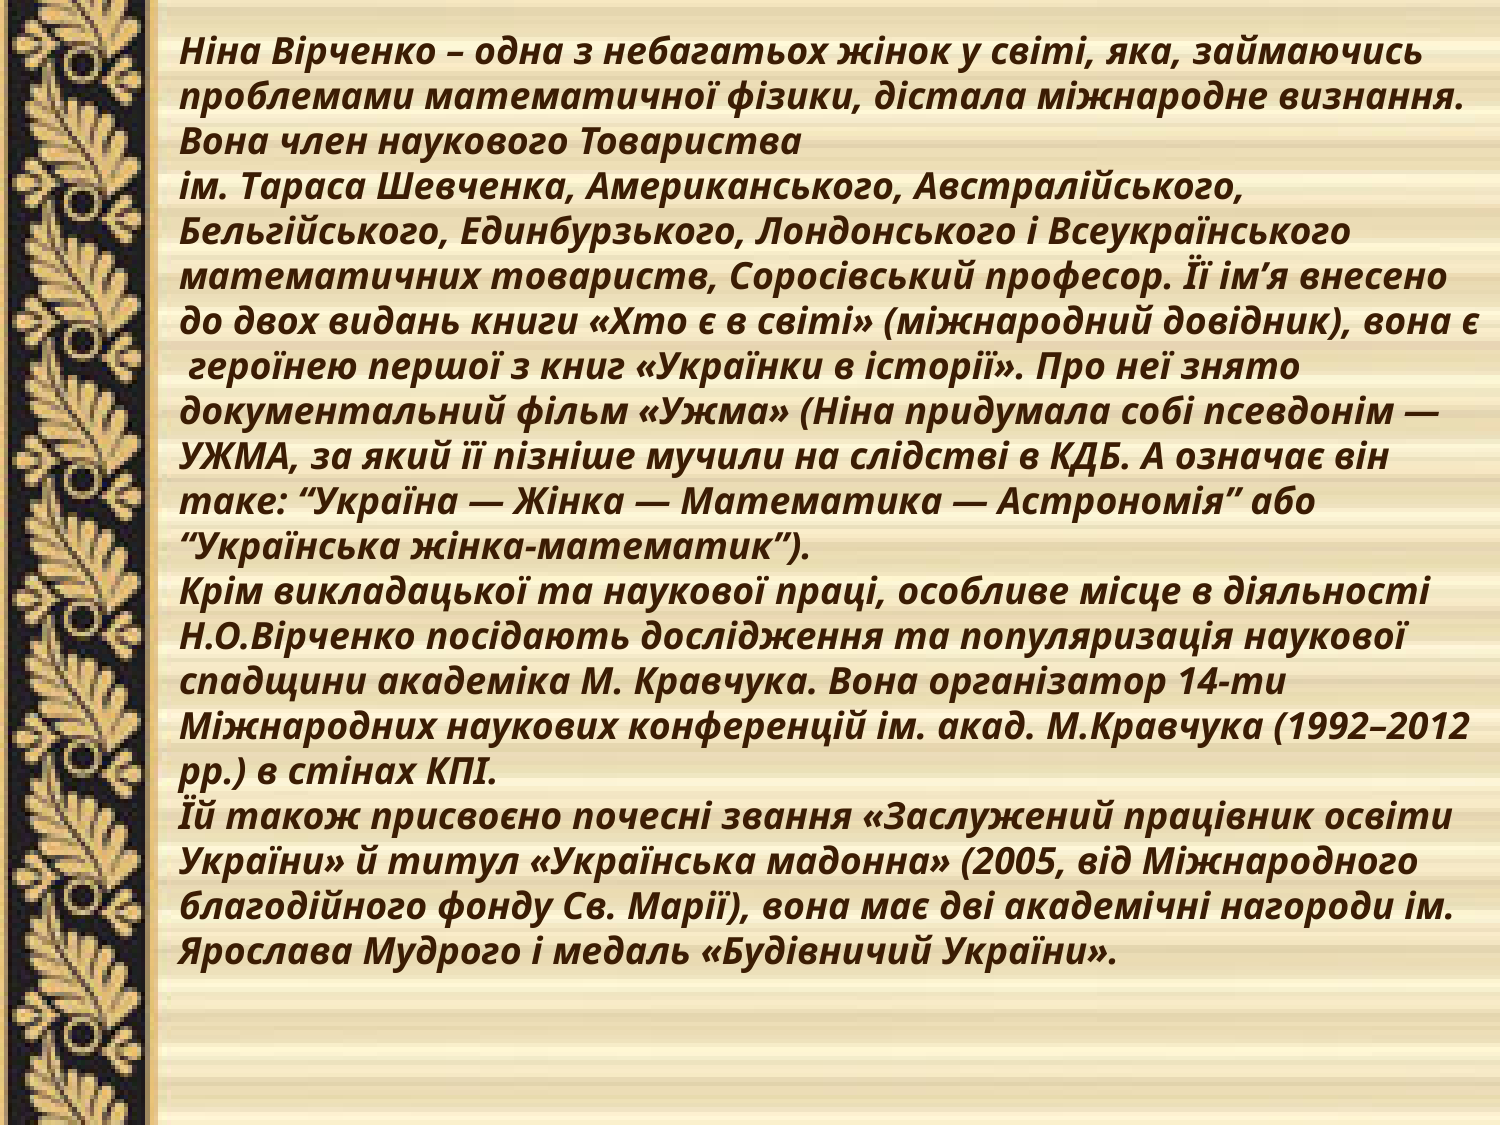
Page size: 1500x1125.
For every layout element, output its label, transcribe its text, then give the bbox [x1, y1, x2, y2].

picture [0, 0, 1500, 1125]
text_box Ніна Вірченко – одна з небагатьох жінок у світі, яка, займаючись проблемами математичної фізики, дістала міжнародне визнання. Вона член наукового Товариства ім. Тараса Шевченка, Американського, Австралійського, Бельгійського, Единбурзького, Лондонського і Всеукраїнського математичних товариств, Соросівський професор. Її ім’я внесено до двох видань книги «Хто є в світі» (міжнародний довідник), вона є героїнею першої з книг «Українки в історії». Про неї знято документальний фільм «Ужма» (Ніна придумала собі псевдонім — УЖМА, за який її пізніше мучили на слідстві в КДБ. А означає він таке: “Україна — Жінка — Математика — Астрономія” або “Українська жінка-математик”). Крім викладацької та наукової праці, особливе місце в діяльності Н.О.Вірченко посідають дослідження та популяризація наукової спадщини академіка М. Кравчука. Вона організатор 14-ти Міжнародних наукових конференцій ім. акад. М.Кравчука (1992–2012 рр.) в стінах КПІ. Їй також присвоєно почесні звання «Заслужений працівник освіти України» й титул «Українська мадонна» (2005, від Міжнародного благодійного фонду Св. Марії), вона має дві академічні нагороди ім. Ярослава Мудрого і медаль «Будівничий України». [163, 19, 1500, 979]
